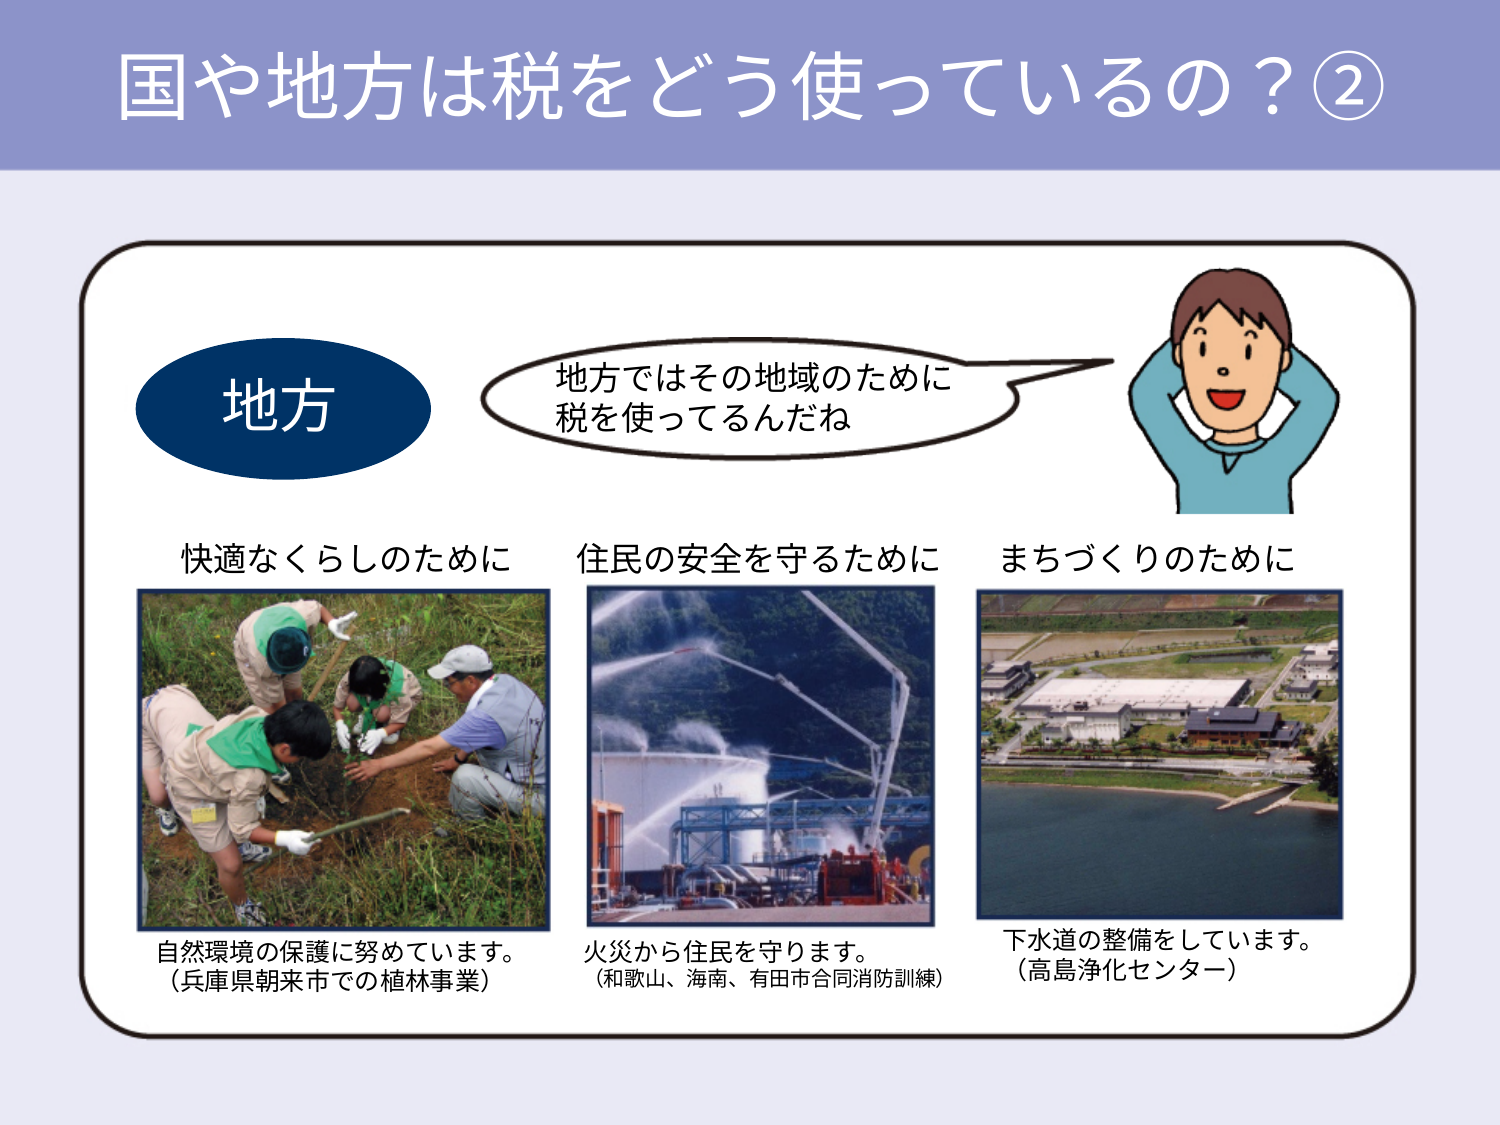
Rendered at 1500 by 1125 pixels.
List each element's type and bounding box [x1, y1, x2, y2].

text_box [974, 530, 1347, 993]
picture [0, 0, 1500, 1125]
text_box [567, 530, 956, 999]
text_box [135, 530, 554, 1004]
text_box [478, 337, 1123, 465]
